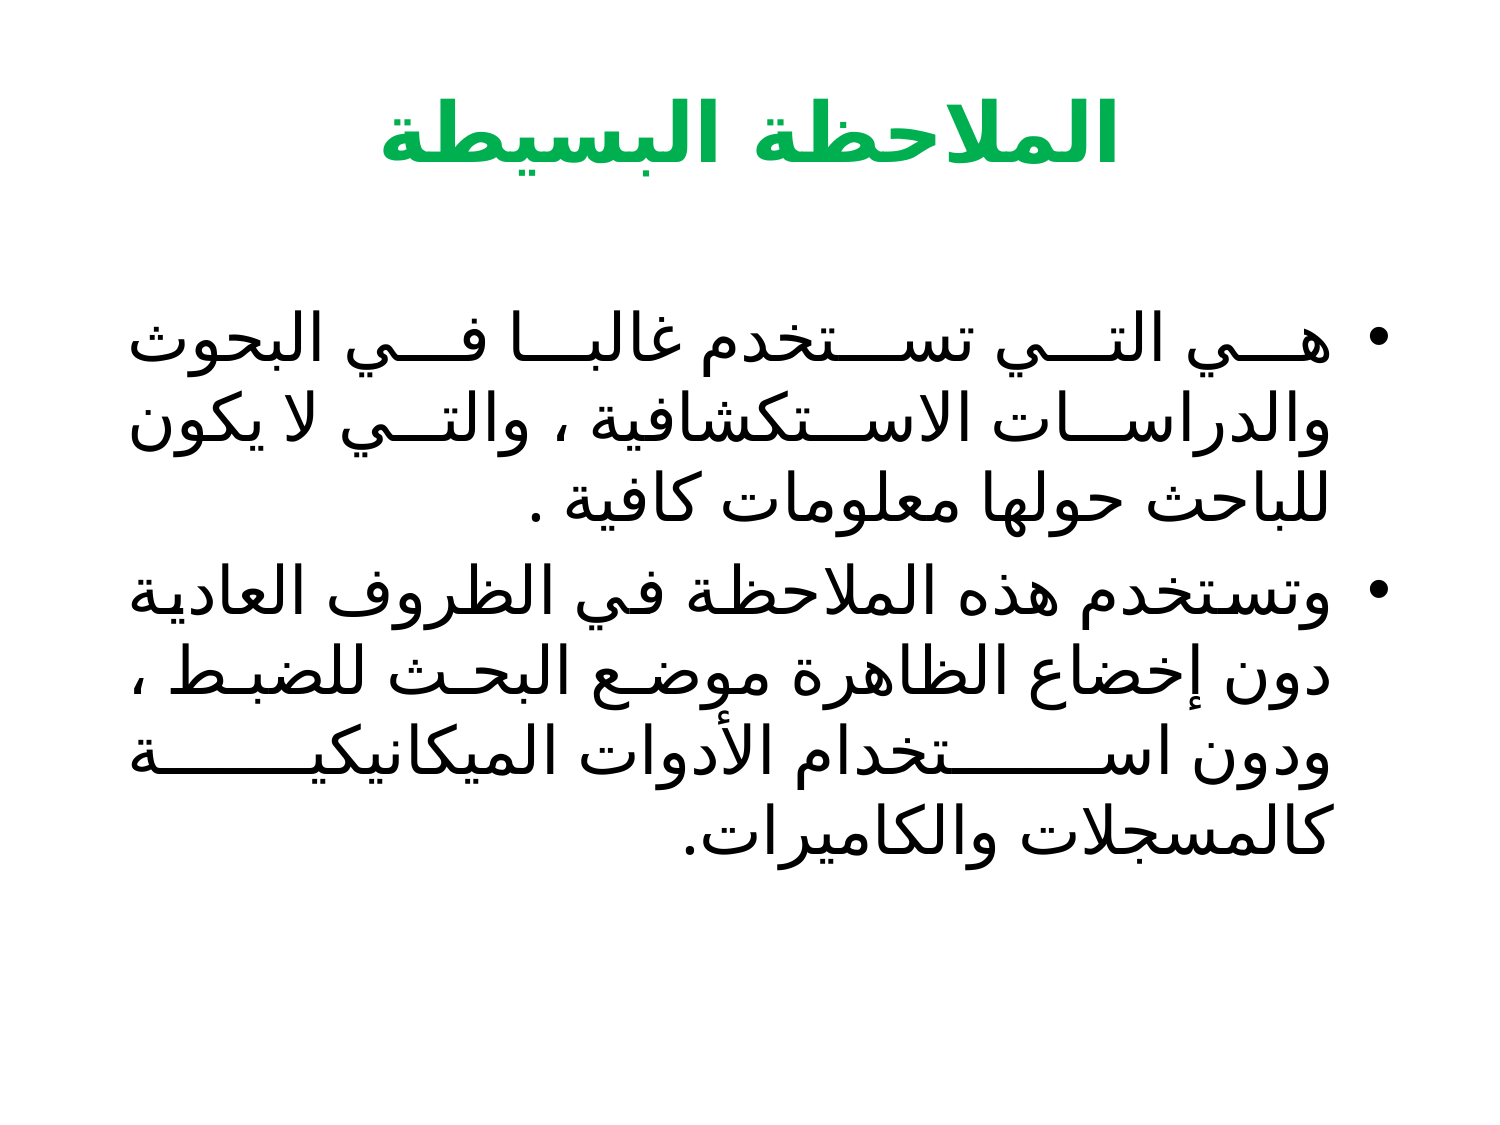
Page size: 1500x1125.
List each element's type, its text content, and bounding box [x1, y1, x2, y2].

title الملاحظة البسيطة [94, 50, 1407, 209]
list هي التي تستخدم غالبا في البحوث والدراسات الاستكشافية ، والتي لا يكون للباحث حولها معلومات كافية . وتستخدم هذه الملاحظة في الظروف العادية دون إخضاع الظاهرة موضع البحث للضبط ، ودون استخدام الأدوات الميكانيكية كالمسجلات والكاميرات. [112, 287, 1406, 988]
